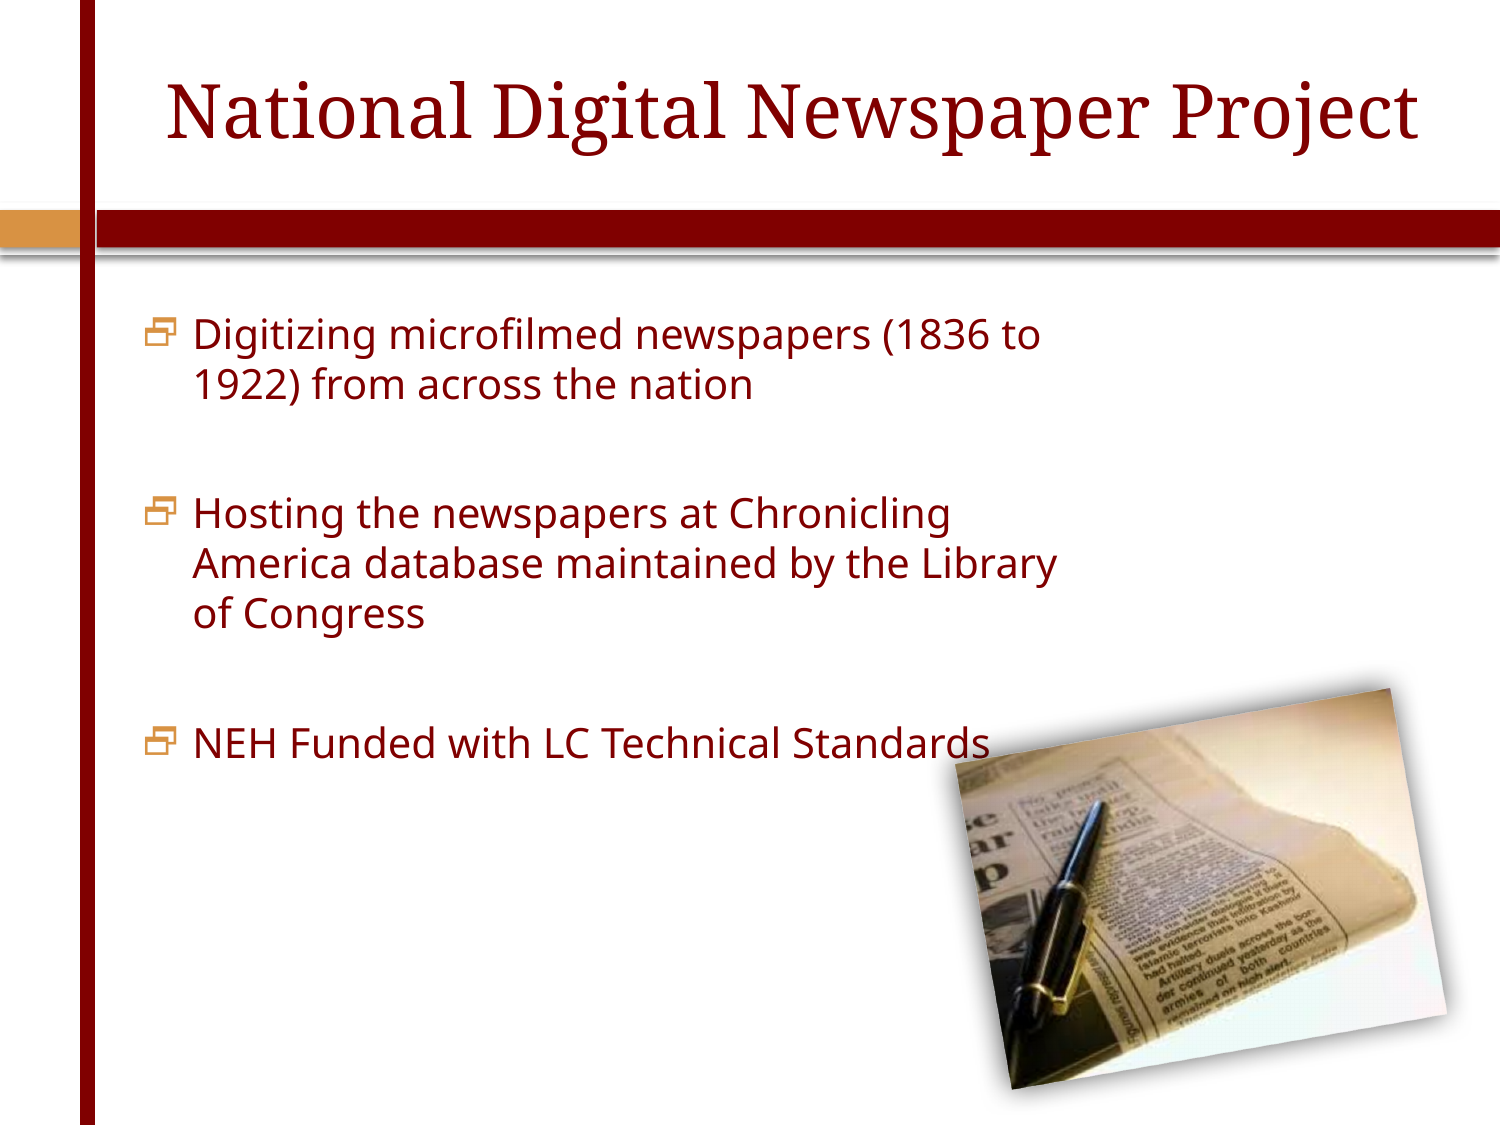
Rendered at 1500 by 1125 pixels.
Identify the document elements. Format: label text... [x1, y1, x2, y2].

list Digitizing microfilmed newspapers (1836 to 1922) from across the nation Hosting the newspapers at Chronicling America database maintained by the Library of Congress NEH Funded with LC Technical Standards [125, 299, 1100, 1050]
picture [956, 689, 1446, 1089]
title National Digital Newspaper Project [95, 37, 1500, 181]
